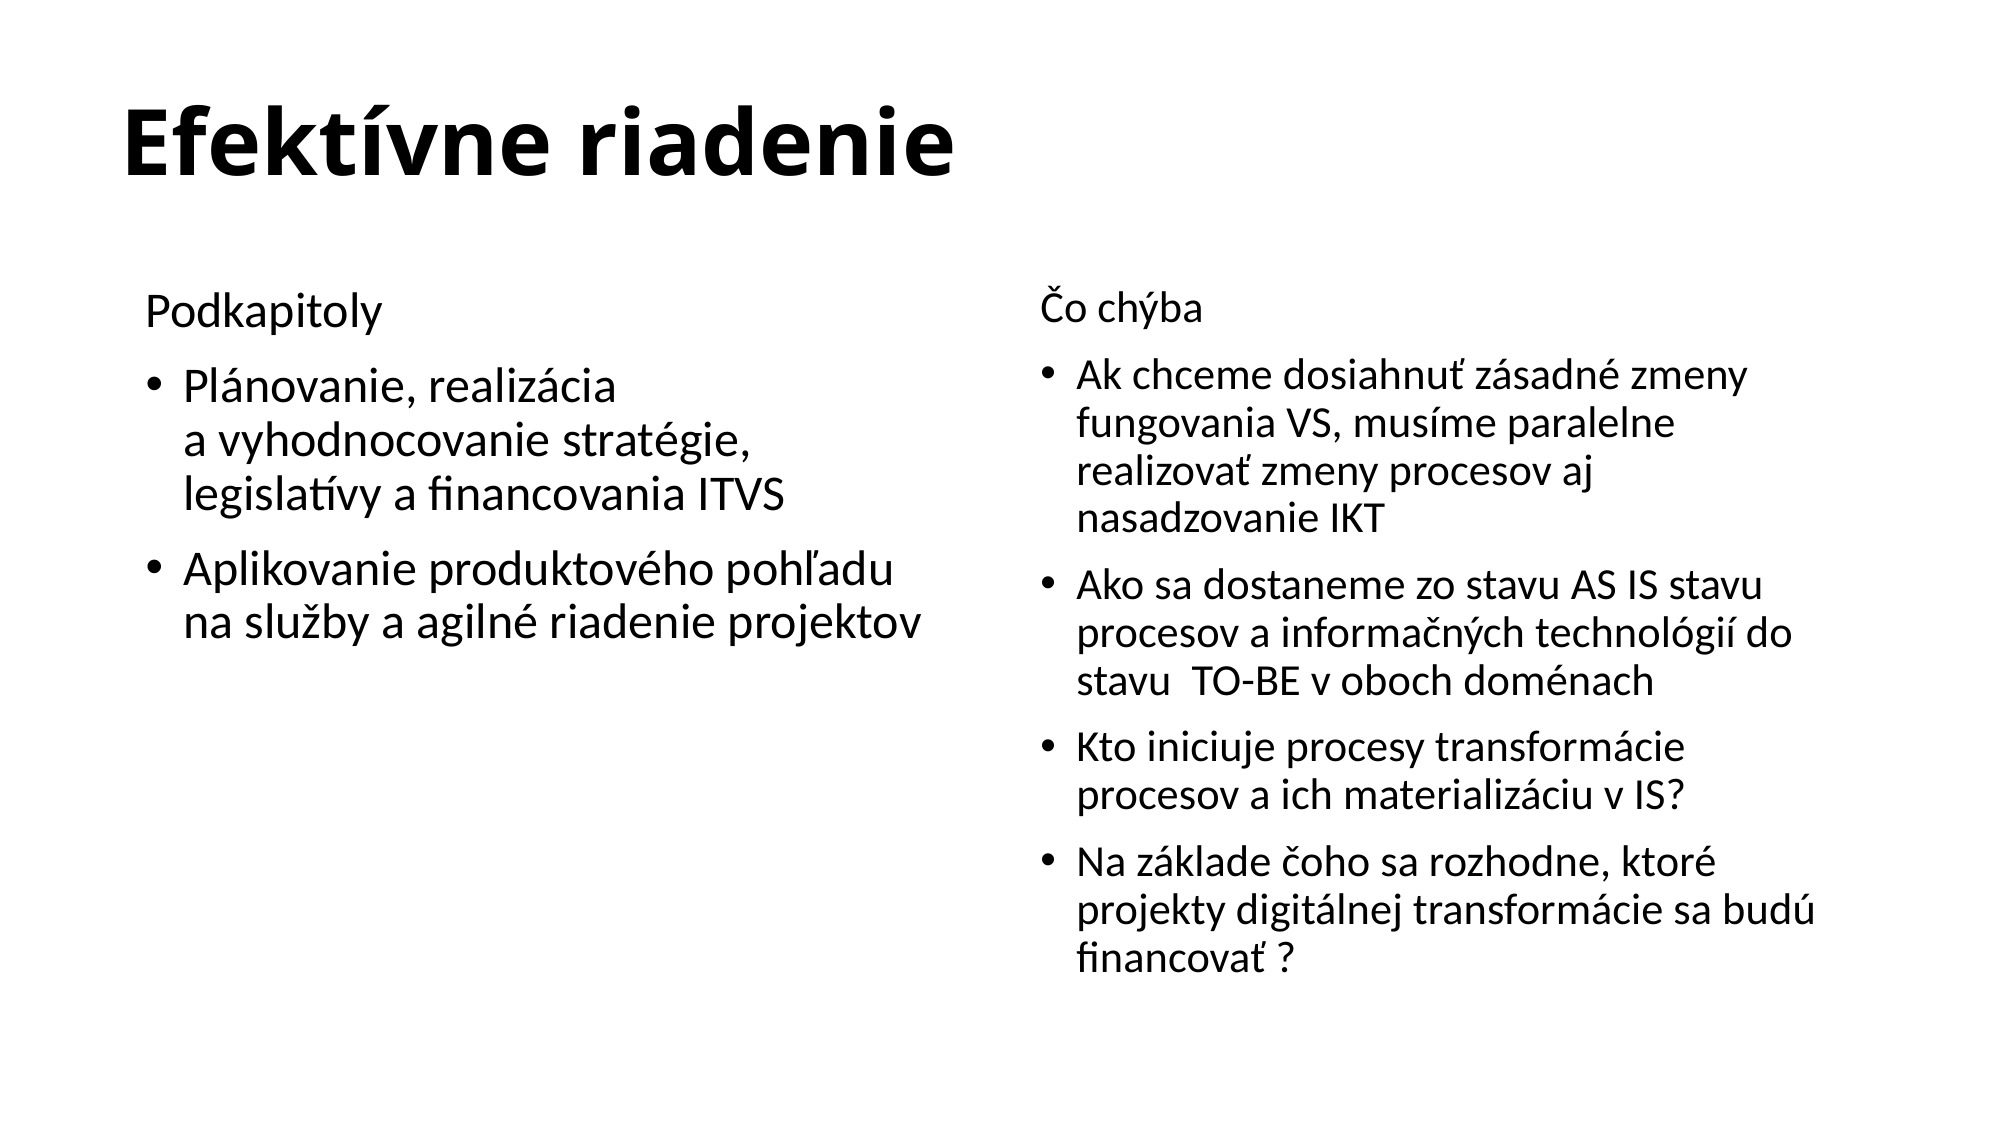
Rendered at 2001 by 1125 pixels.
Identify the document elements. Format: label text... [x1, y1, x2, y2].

title Efektívne riadenie [105, 52, 1895, 240]
list Čo chýba Ak chceme dosiahnuť zásadné zmeny fungovania VS, musíme paralelne realizovať zmeny procesov aj nasadzovanie IKT Ako sa dostaneme zo stavu AS IS stavu procesov a informačných technológií do stavu TO-BE v oboch doménach Kto iniciuje procesy transformácie procesov a ich materializáciu v IS? Na základe čoho sa rozhodne, ktoré projekty digitálnej transformácie sa budú financovať ? [1025, 276, 1855, 998]
text_box Podkapitoly Plánovanie, realizácia a vyhodnocovanie stratégie, legislatívy a financovania ITVS Aplikovanie produktového pohľadu na služby a agilné riadenie projektov [130, 276, 960, 998]
